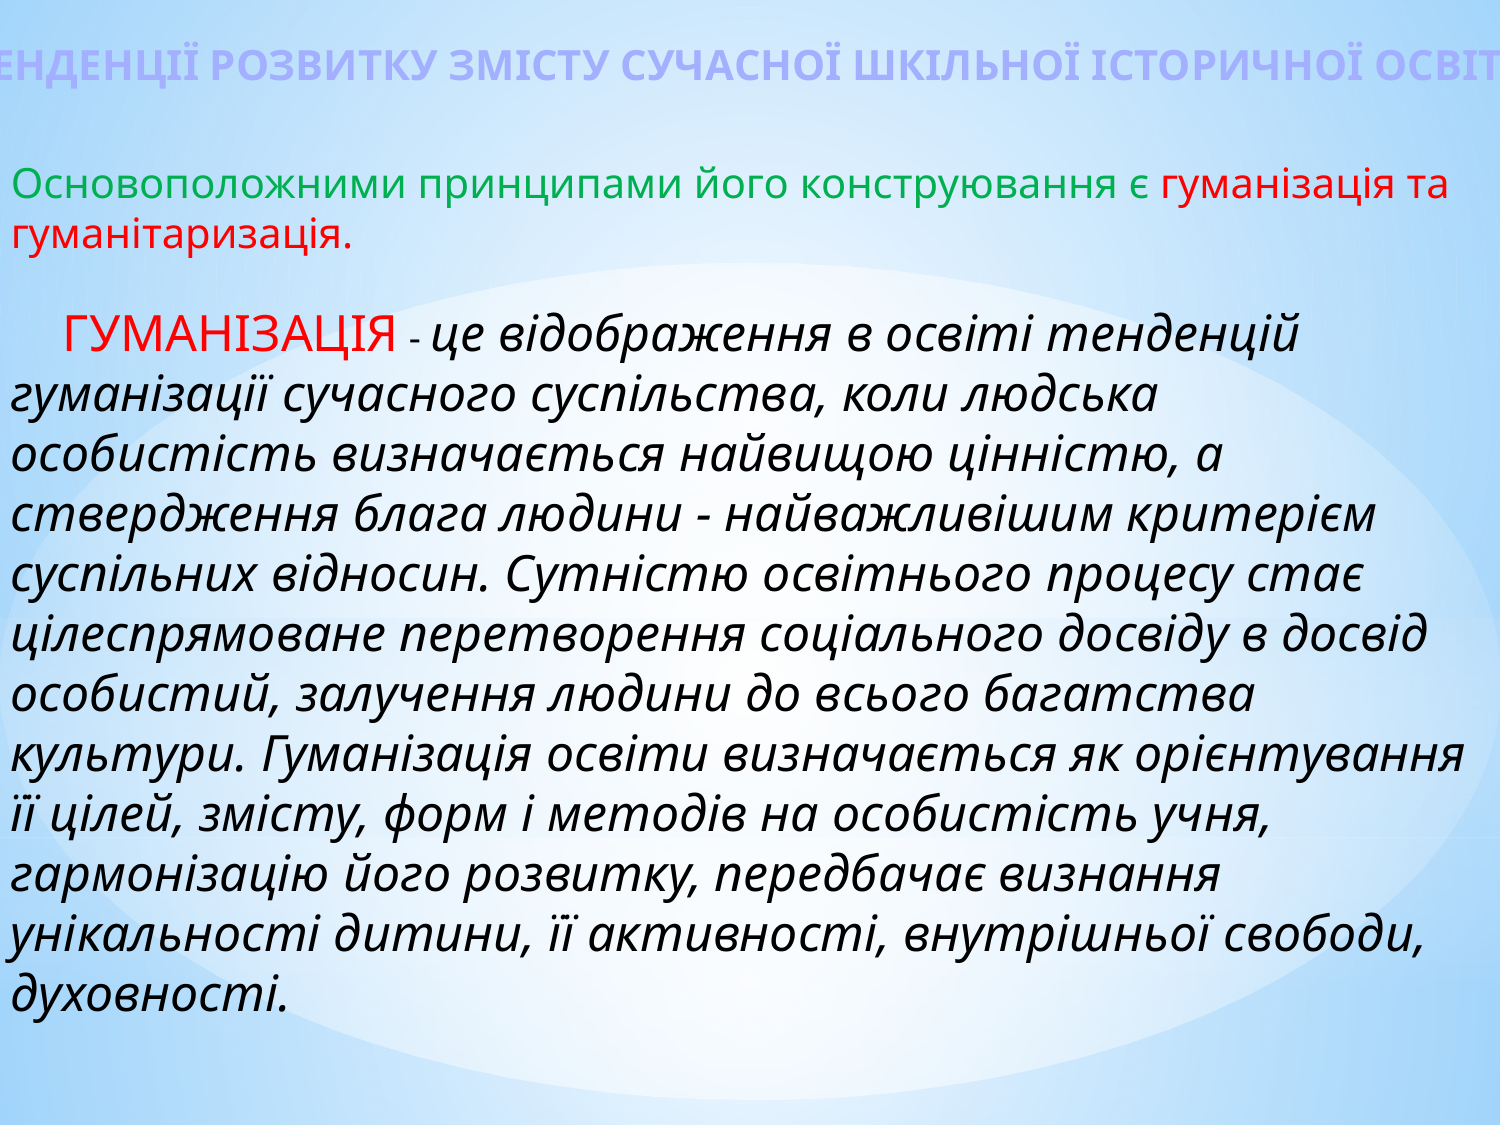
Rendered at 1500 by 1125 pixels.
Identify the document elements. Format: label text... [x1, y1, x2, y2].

text_box ТЕНДЕНЦІЇ РОЗВИТКУ ЗМІСТУ СУЧАСНОЇ ШКІЛЬНОЇ ІСТОРИЧНОЇ ОСВІТИ [0, 30, 1500, 96]
text_box Основоположними принципами його конструювання є гуманізація та гуманітаризація. ГУМАНІЗАЦІЯ - це відображення в освіті тенденцій гуманізації сучасного суспільства, коли людська особистість визначається найвищою цінністю, а ствердження блага людини - найважливішим критерієм суспільних відносин. Сутністю освітнього процесу стає цілеспрямоване перетворення соціального досвіду в досвід особистий, залучення людини до всього багатства культури. Гуманізація освіти визначається як орієнтування її цілей, змісту, форм і методів на особистість учня, гармонізацію його розвитку, передбачає визнання унікальності дитини, її активності, внутрішньої свободи, духовності. [0, 148, 1488, 1029]
